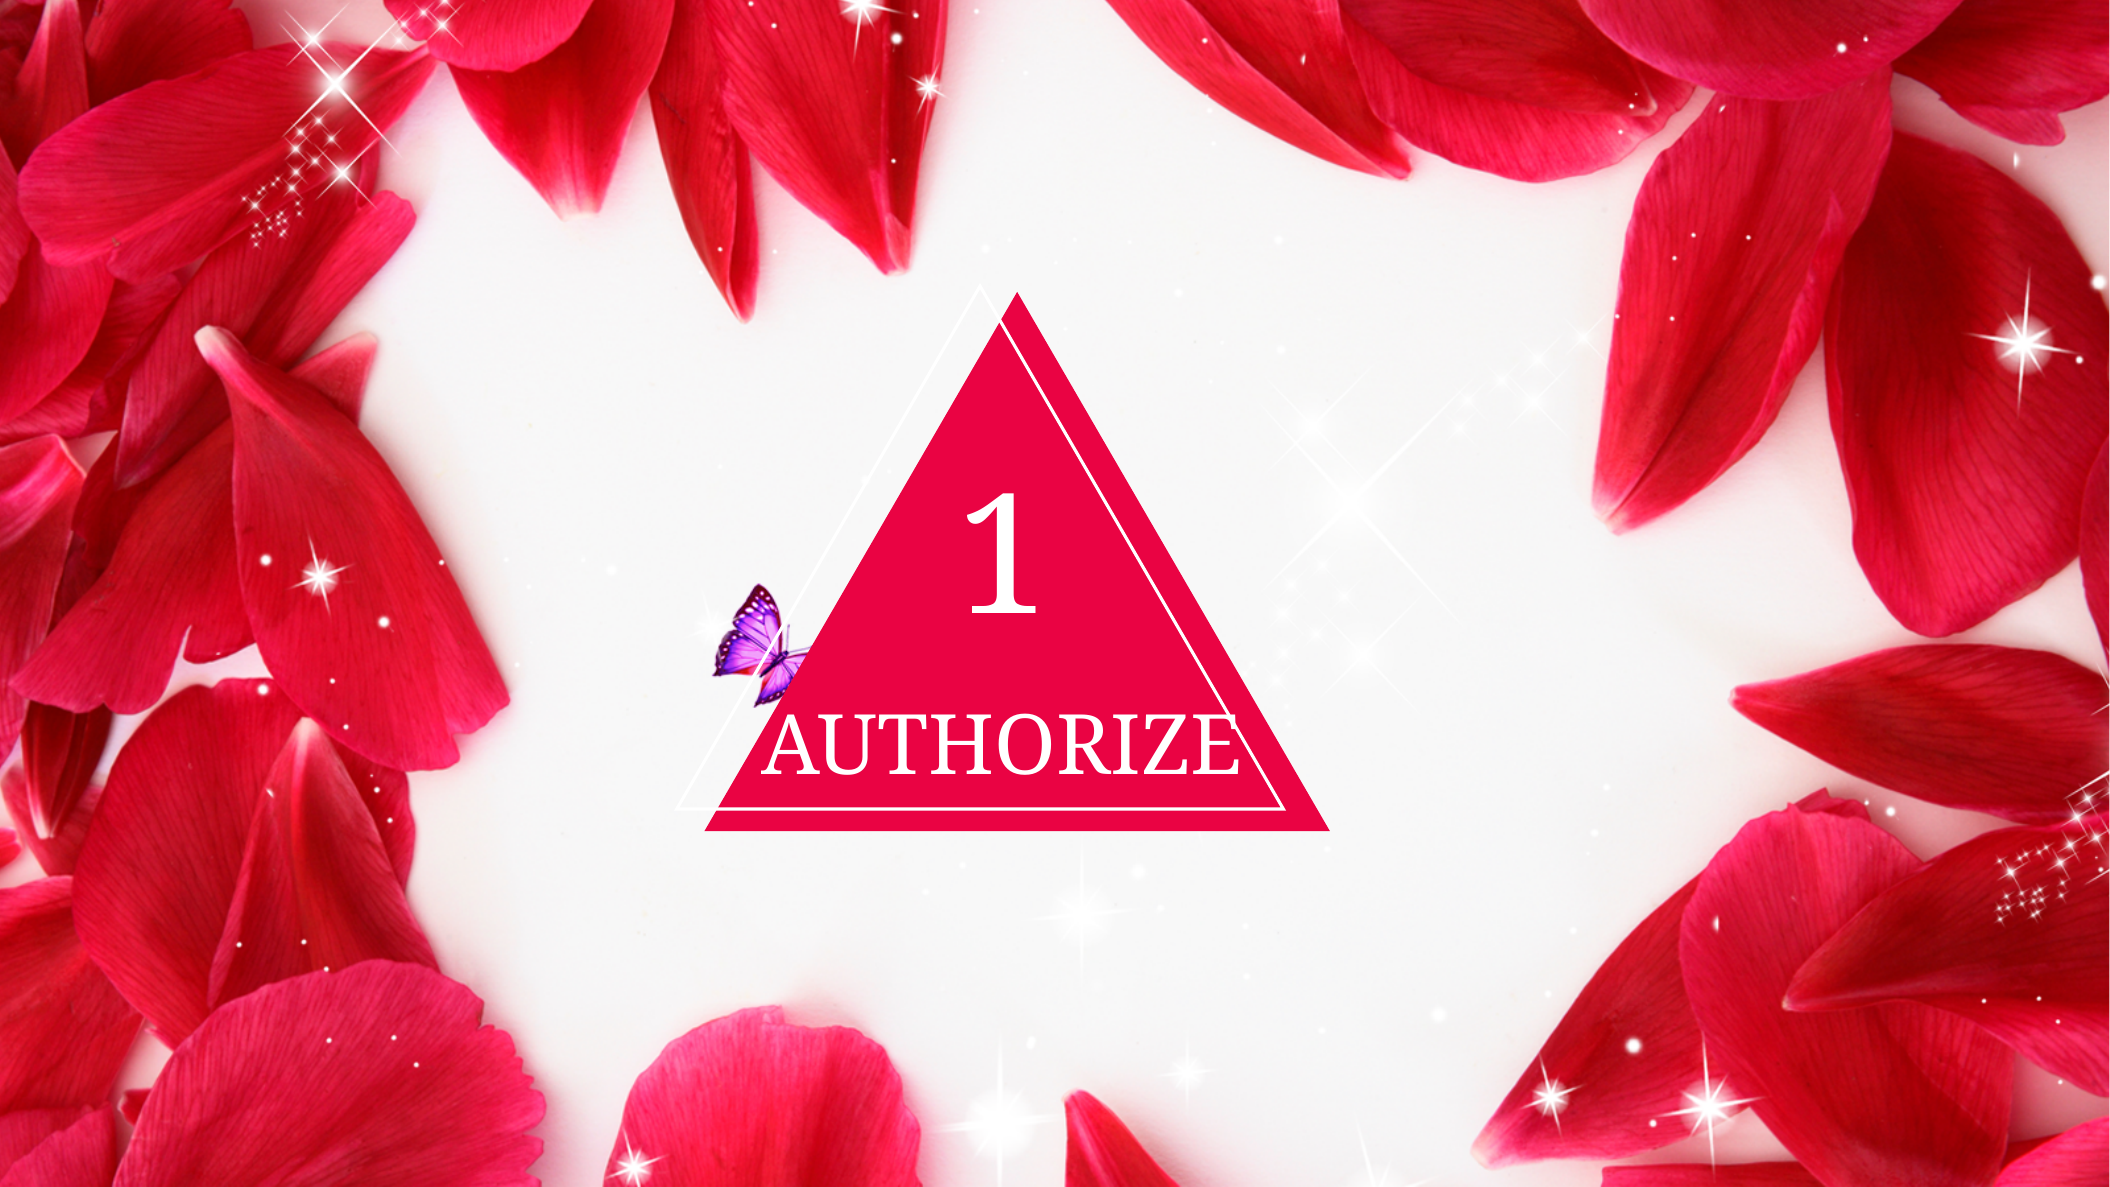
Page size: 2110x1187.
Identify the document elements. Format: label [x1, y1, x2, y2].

text_box [676, 793, 1331, 832]
text_box [676, 286, 1331, 438]
picture [0, 0, 2110, 1187]
text_box [655, 438, 1348, 793]
